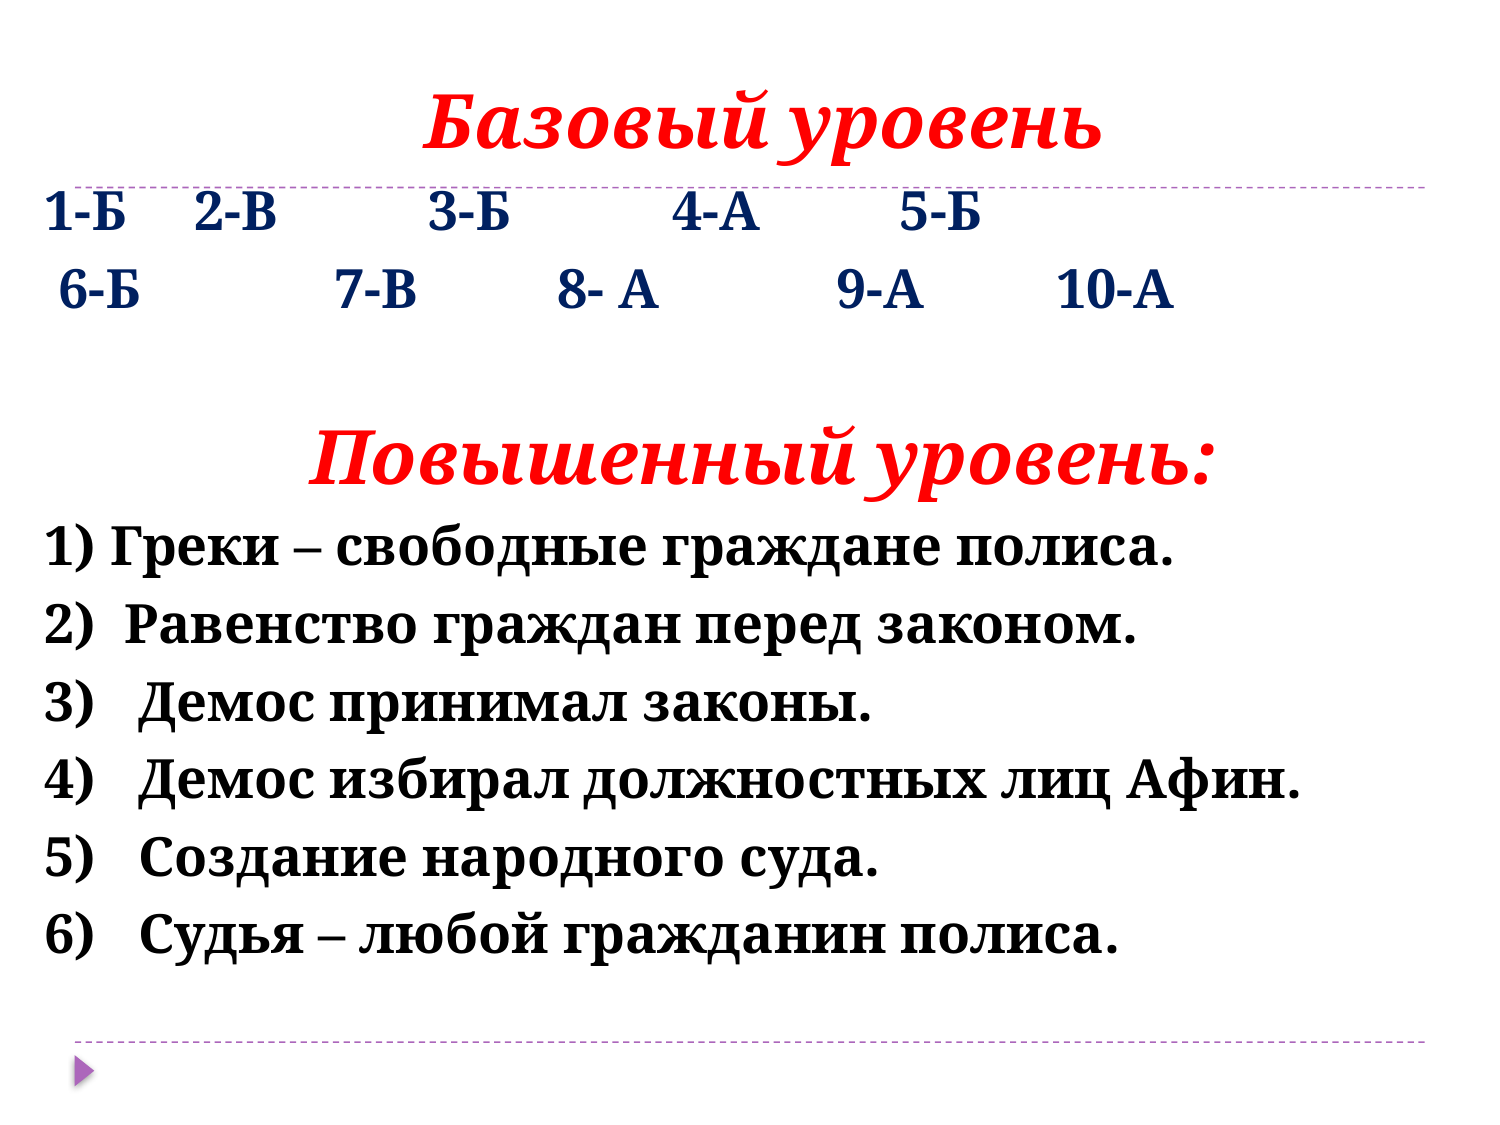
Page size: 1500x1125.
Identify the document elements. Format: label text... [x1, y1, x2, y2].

list Базовый уровень 1-Б 2-В 3-Б 4-А 5-Б 6-Б 7-В 8- А 9-А 10-А Повышенный уровень: 1) Греки – свободные граждане полиса. 2) Равенство граждан перед законом. 3) Демос принимал законы. 4) Демос избирал должностных лиц Афин. 5) Создание народного суда. 6) Судья – любой гражданин полиса. [29, 66, 1500, 1094]
